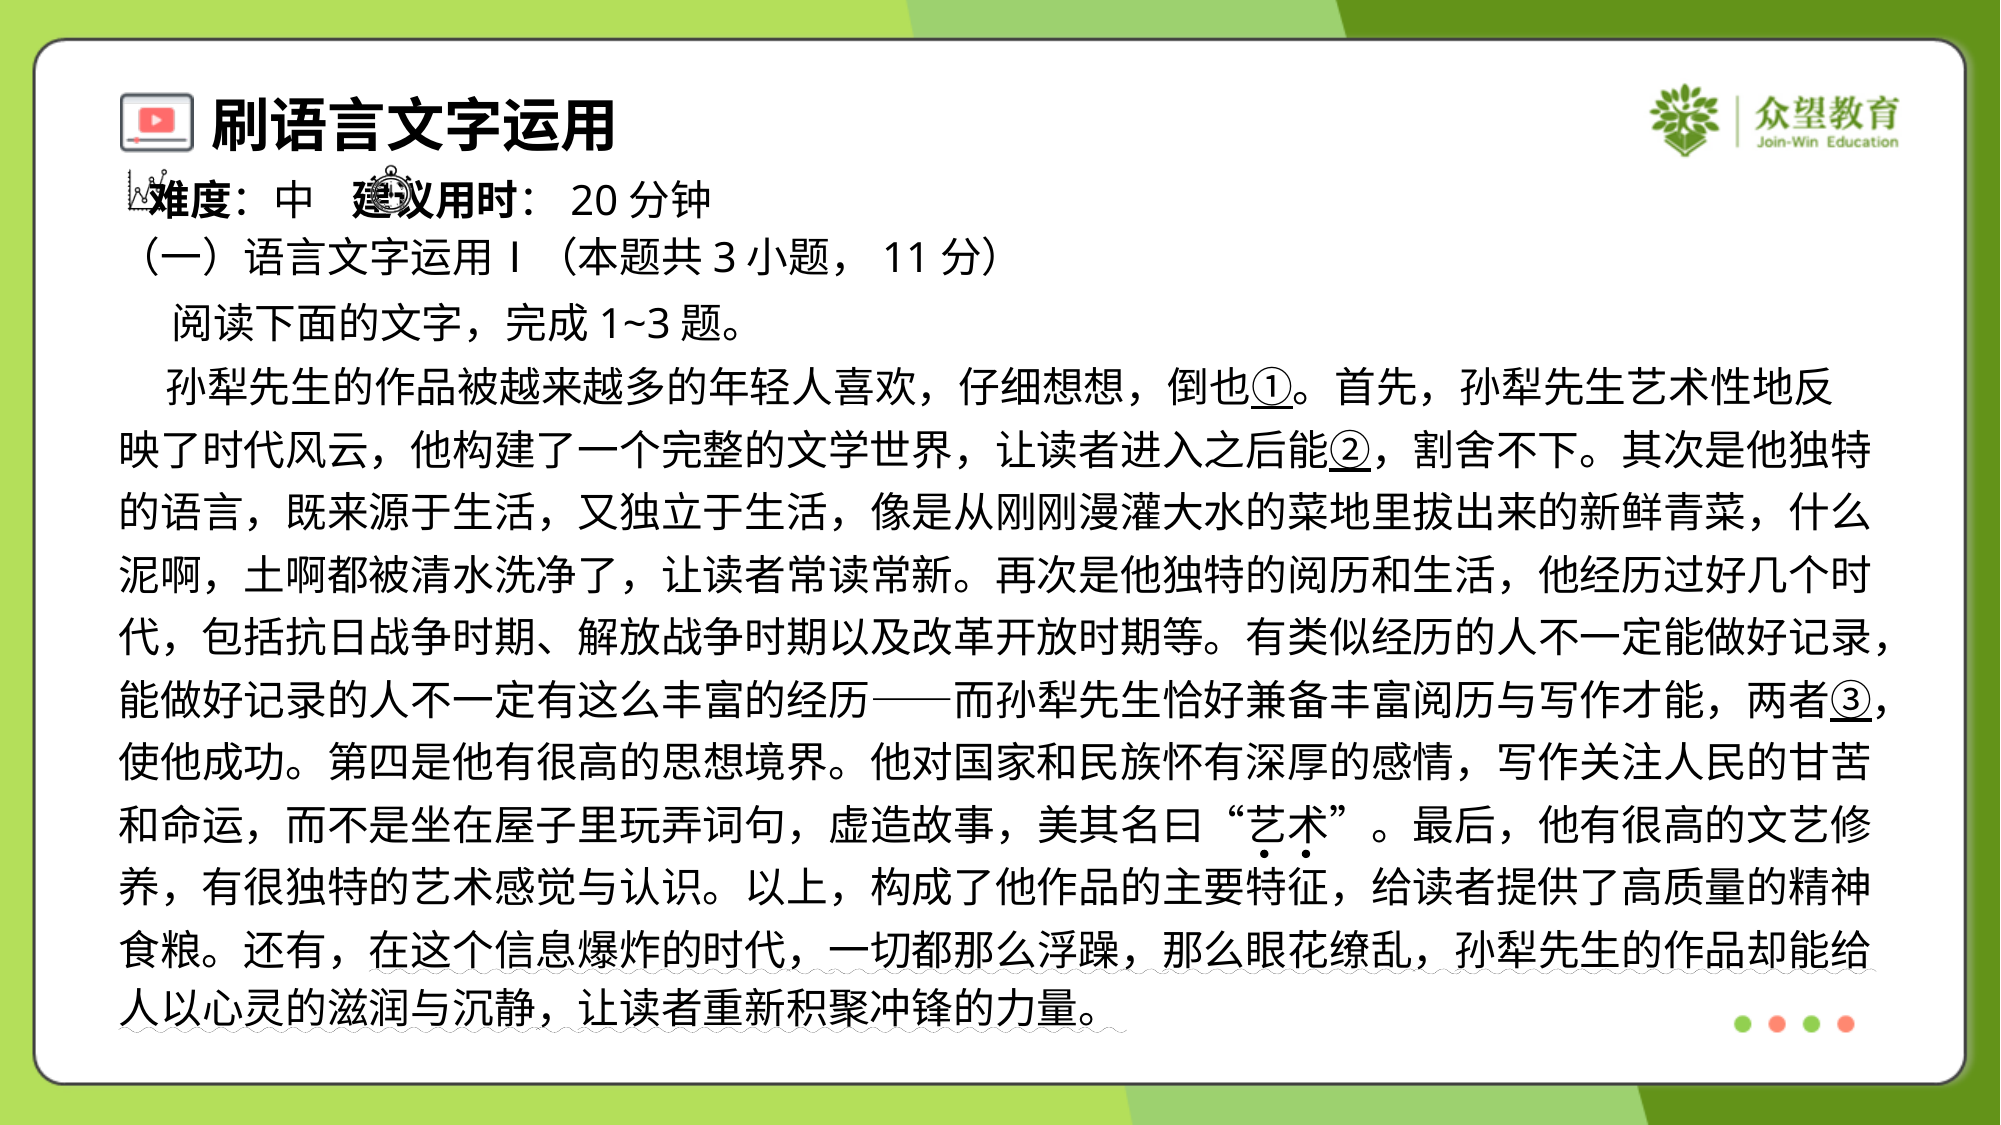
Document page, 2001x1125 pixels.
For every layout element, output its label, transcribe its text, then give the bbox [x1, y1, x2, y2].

text_box （一）语言文字运用Ⅰ（本题共3小题，11分） [118, 218, 1883, 277]
picture [0, 0, 2000, 1125]
text_box 阅读下面的文字，完成1~3题。 孙犁先生的作品被越来越多的年轻人喜欢，仔细想想，倒也①。首先，孙犁先生艺术性地反 映了时代风云，他构建了一个完整的文学世界，让读者进入之后能②，割舍不下。其次是他独特 的语言，既来源于生活，又独立于生活，像是从刚刚漫灌大水的菜地里拔出来的新鲜青菜，什么 泥啊，土啊都被清水洗净了，让读者常读常新。再次是他独特的阅历和生活，他经历过好几个时 代，包括抗日战争时期、解放战争时期以及改革开放时期等。有类似经历的人不一定能做好记录， 能做好记录的人不一定有这么丰富的经历——而孙犁先生恰好兼备丰富阅历与写作才能，两者③， 使他成功。第四是他有很高的思想境界。他对国家和民族怀有深厚的感情，写作关注人民的甘苦 和命运，而不是坐在屋子里玩弄词句，虚造故事，美其名曰“艺术”。最后，他有很高的文艺修 养，有很独特的艺术感觉与认识。以上，构成了他作品的主要特征，给读者提供了高质量的精神 食粮。还有，在这个信息爆炸的时代，一切都那么浮躁，那么眼花缭乱，孙犁先生的作品却能给 人以心灵的滋润与沉静，让读者重新积聚冲锋的力量。 [118, 284, 1883, 1028]
text_box [1260, 849, 1269, 859]
text_box 难度：中 建议用时：20分钟 [118, 160, 364, 218]
text_box [1301, 849, 1311, 859]
text_box 难度：中 建议用时：20分钟 [416, 160, 1882, 218]
